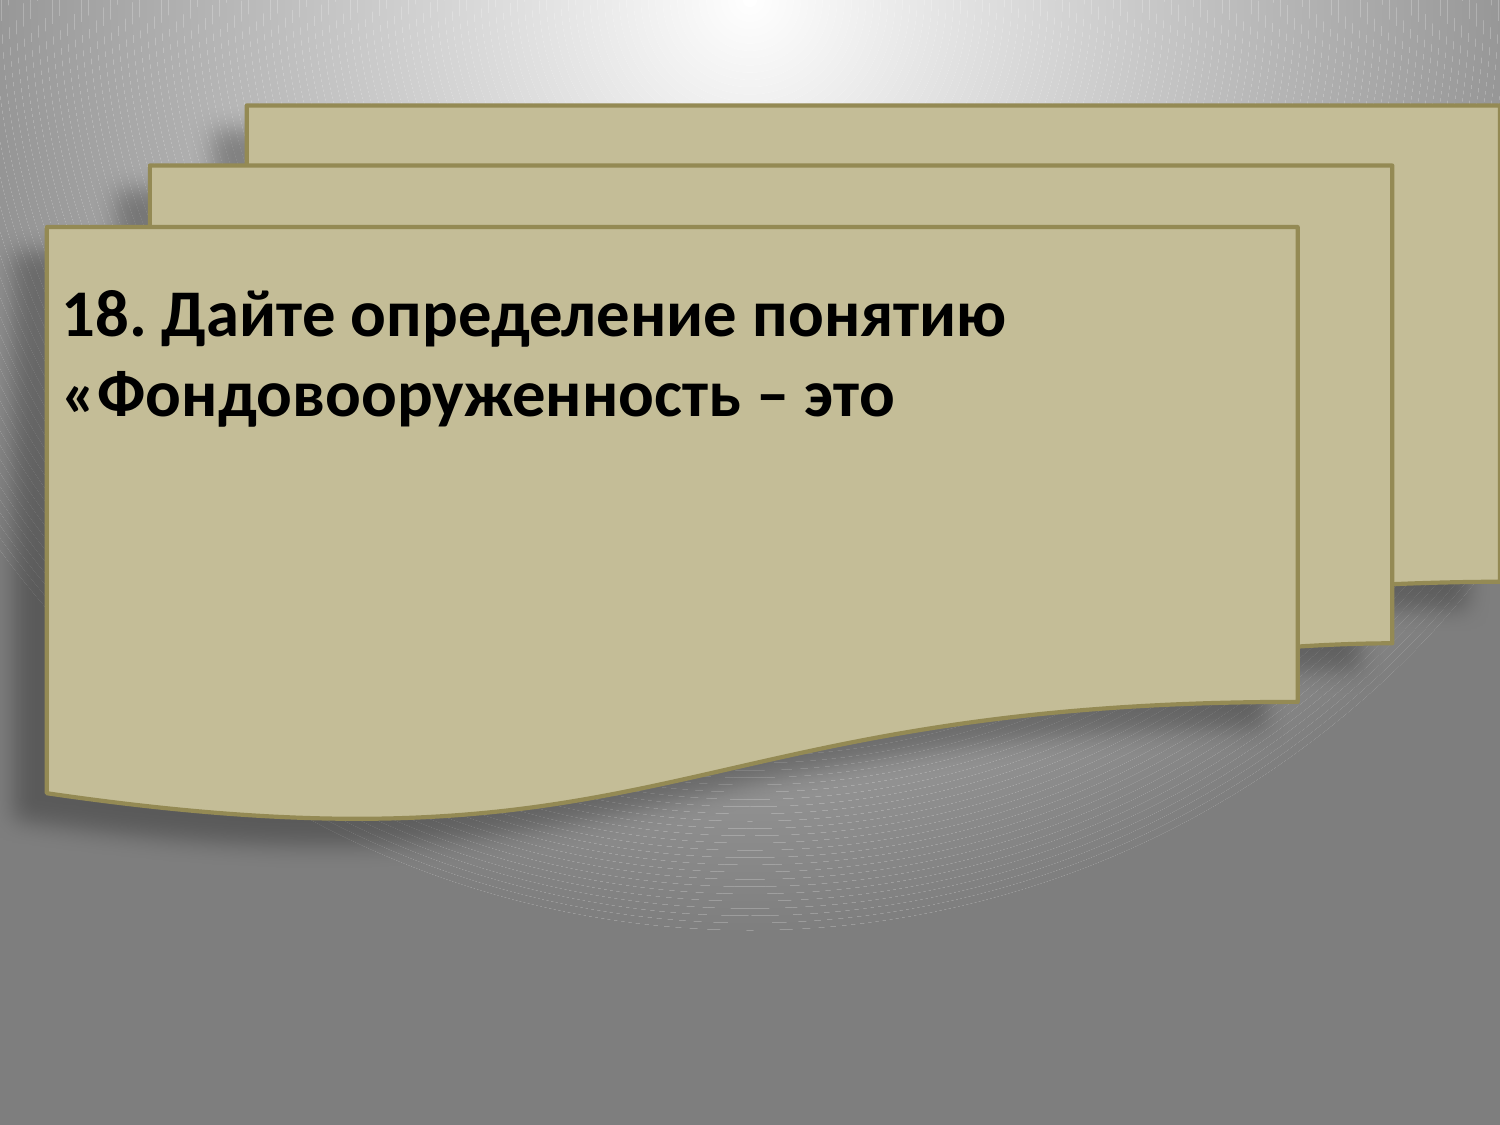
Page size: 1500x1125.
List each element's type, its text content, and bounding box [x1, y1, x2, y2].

text_box 18. Дайте определение понятию «Фондовооруженность – это [44, 103, 1500, 821]
